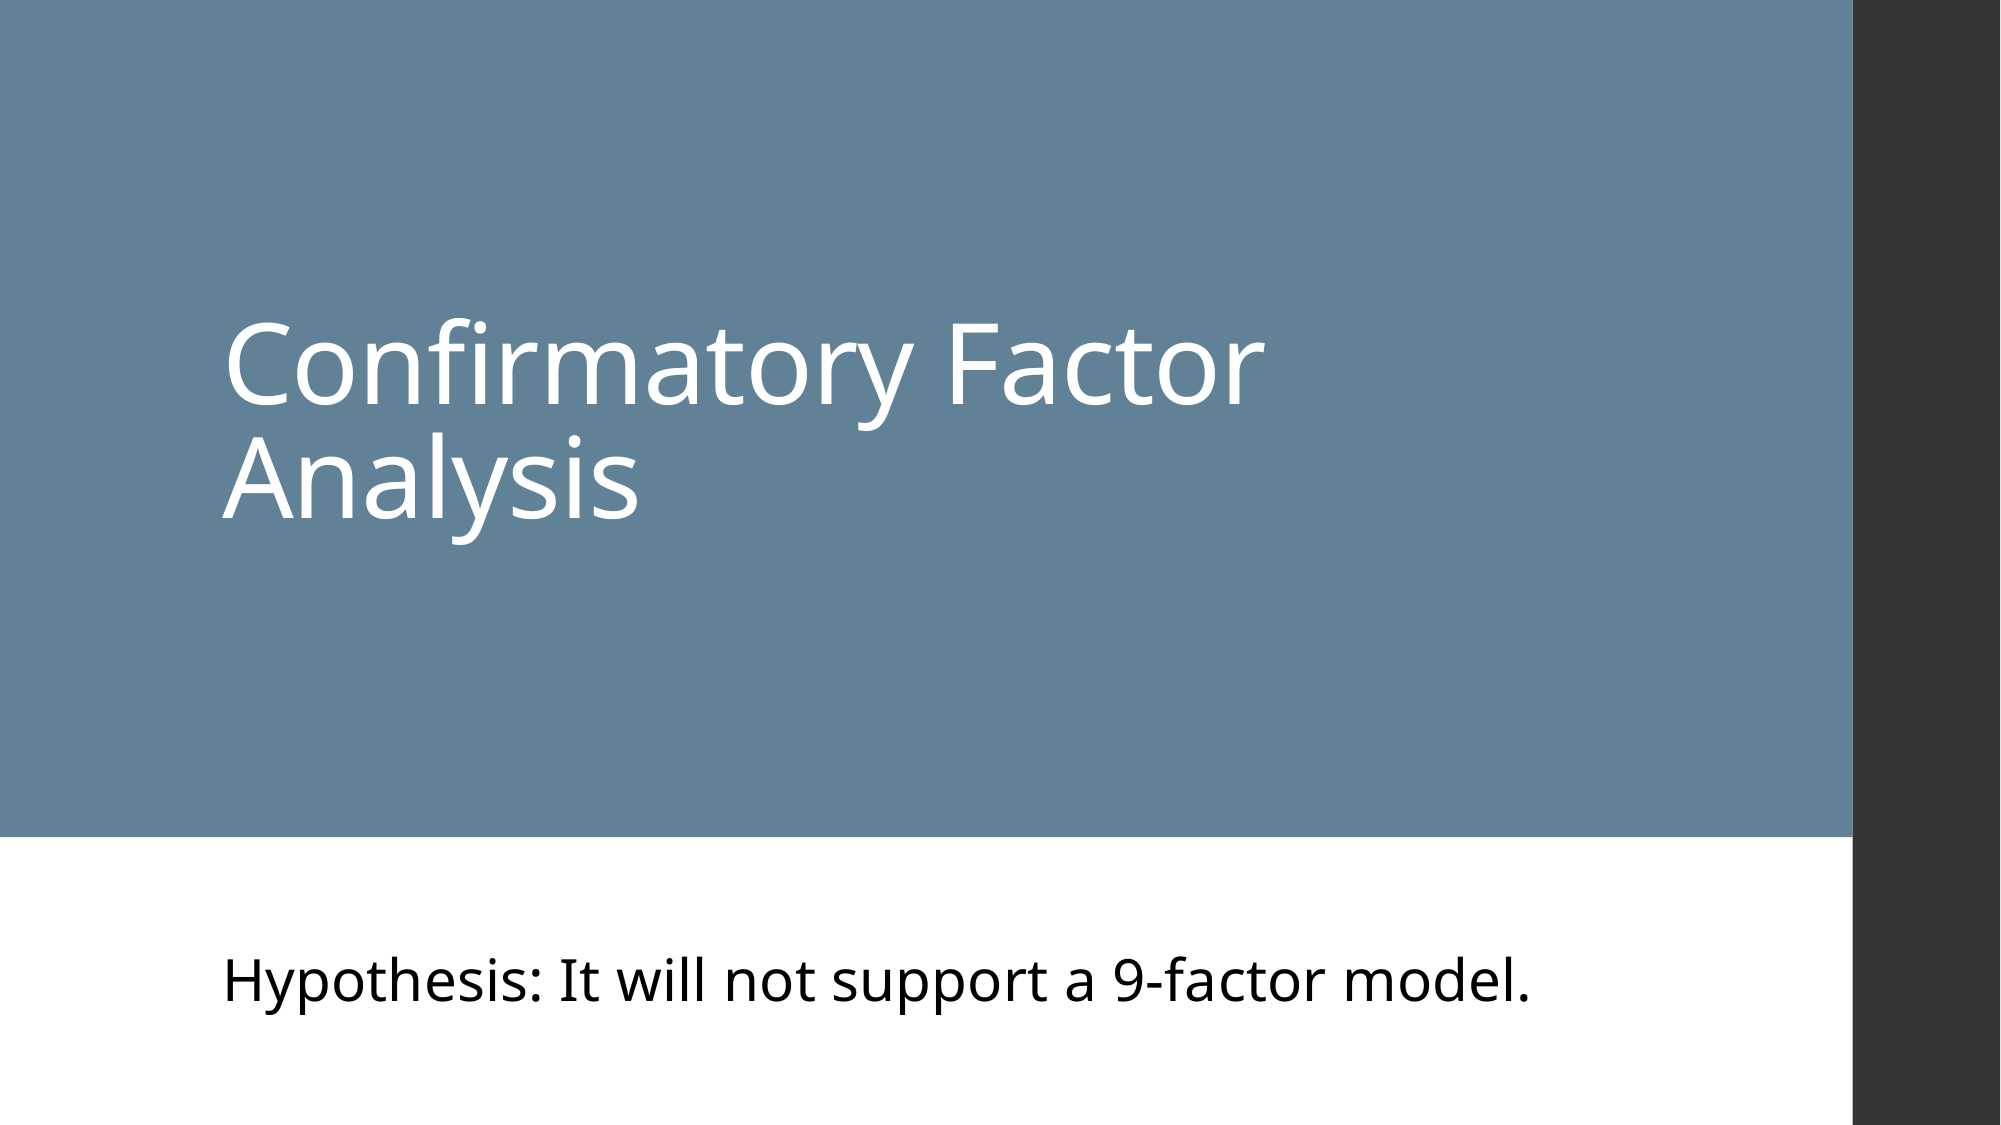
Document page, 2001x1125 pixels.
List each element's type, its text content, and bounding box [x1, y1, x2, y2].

title Confirmatory Factor Analysis [206, 60, 1563, 794]
text_box [0, 0, 1854, 836]
text_box [0, 836, 1854, 1125]
list Hypothesis: It will not support a 9-factor model. [206, 907, 1752, 1055]
